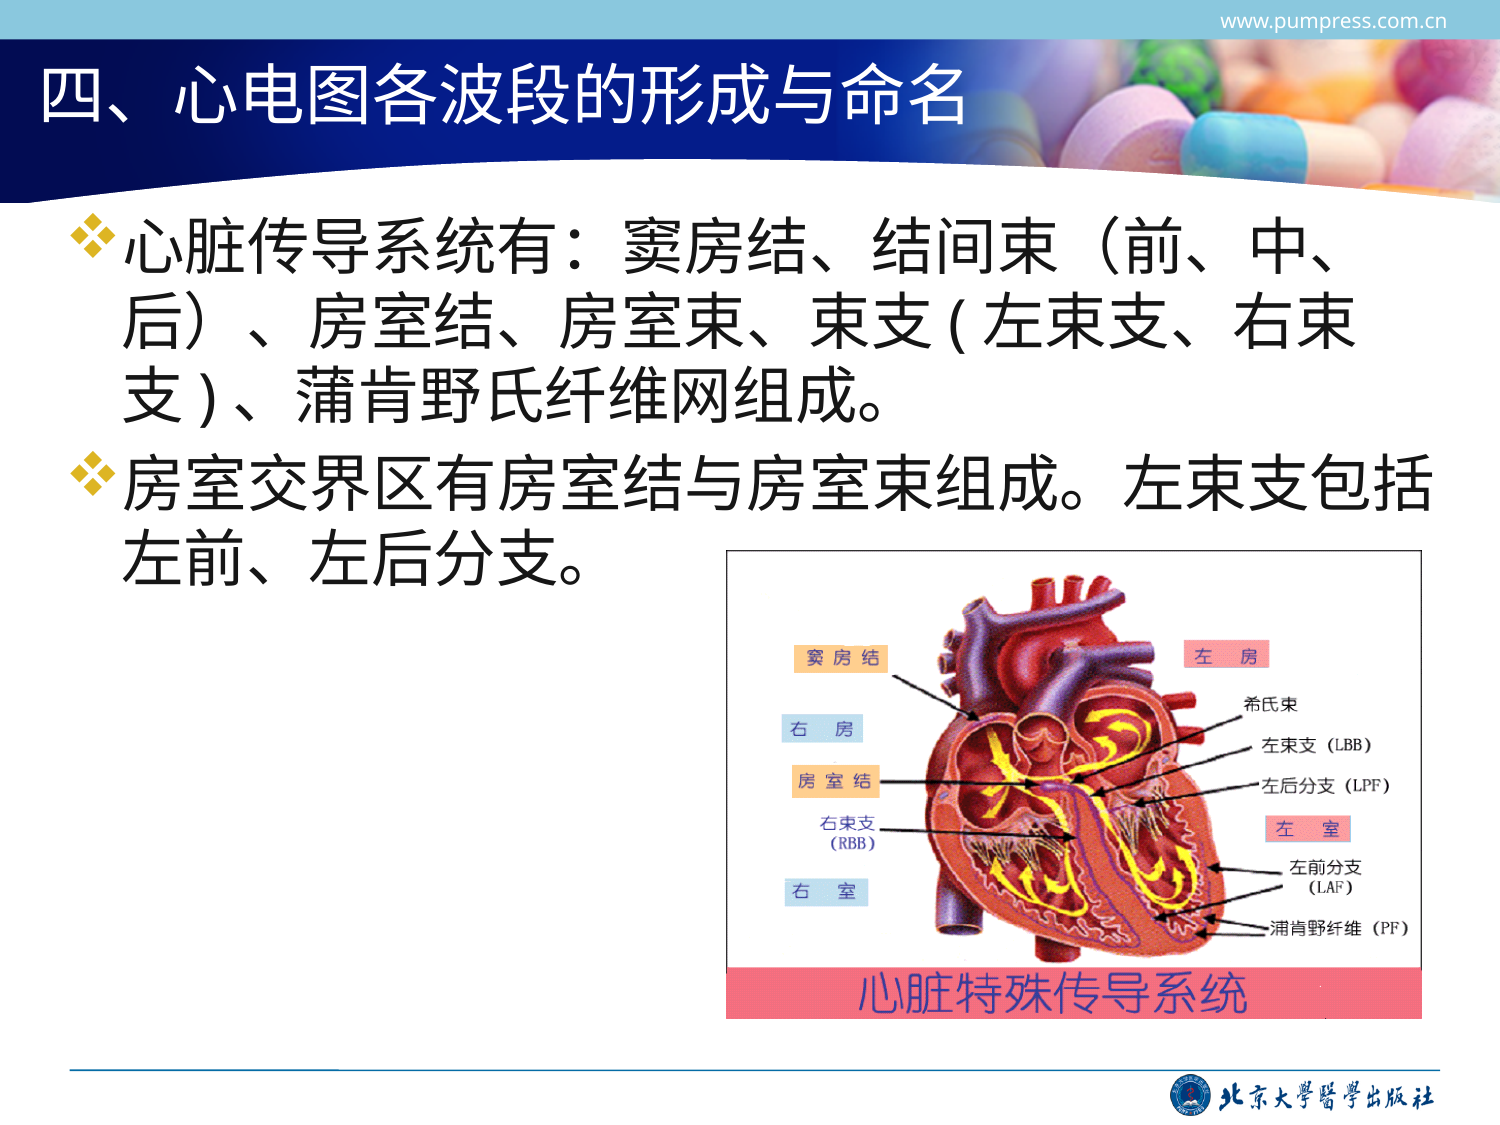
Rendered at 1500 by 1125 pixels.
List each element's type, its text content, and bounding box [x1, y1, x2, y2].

title 四、心电图各波段的形成与命名 [23, 46, 1349, 140]
picture [0, 40, 1500, 203]
list 心脏传导系统有：窦房结、结间束（前、中、后）、房室结、房室束、束支(左束支、右束支)、蒲肯野氏纤维网组成。 房室交界区有房室结与房室束组成。左束支包括左前、左后分支。 [49, 198, 1463, 1026]
picture [1170, 1074, 1436, 1118]
slide_number www.pumpress.com.cn [1024, 0, 1463, 38]
picture [726, 550, 1424, 1021]
